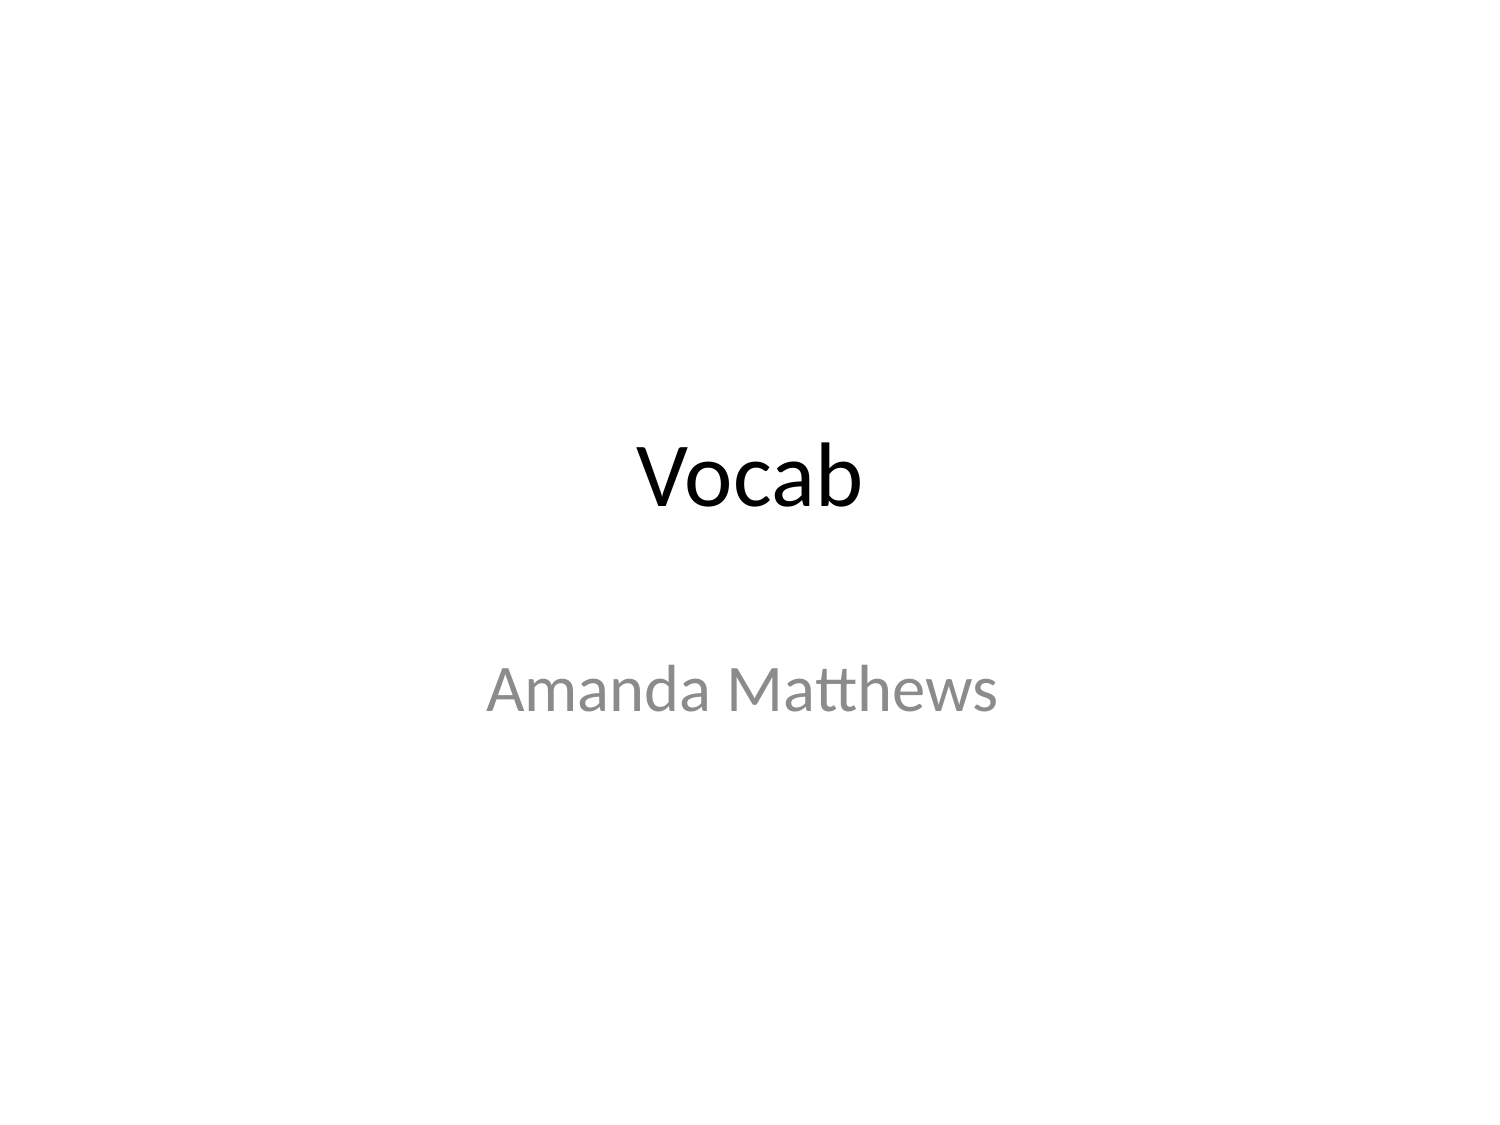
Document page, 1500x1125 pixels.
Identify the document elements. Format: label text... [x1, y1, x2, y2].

subtitle Amanda Matthews [225, 637, 1275, 925]
title Vocab [112, 349, 1388, 591]
